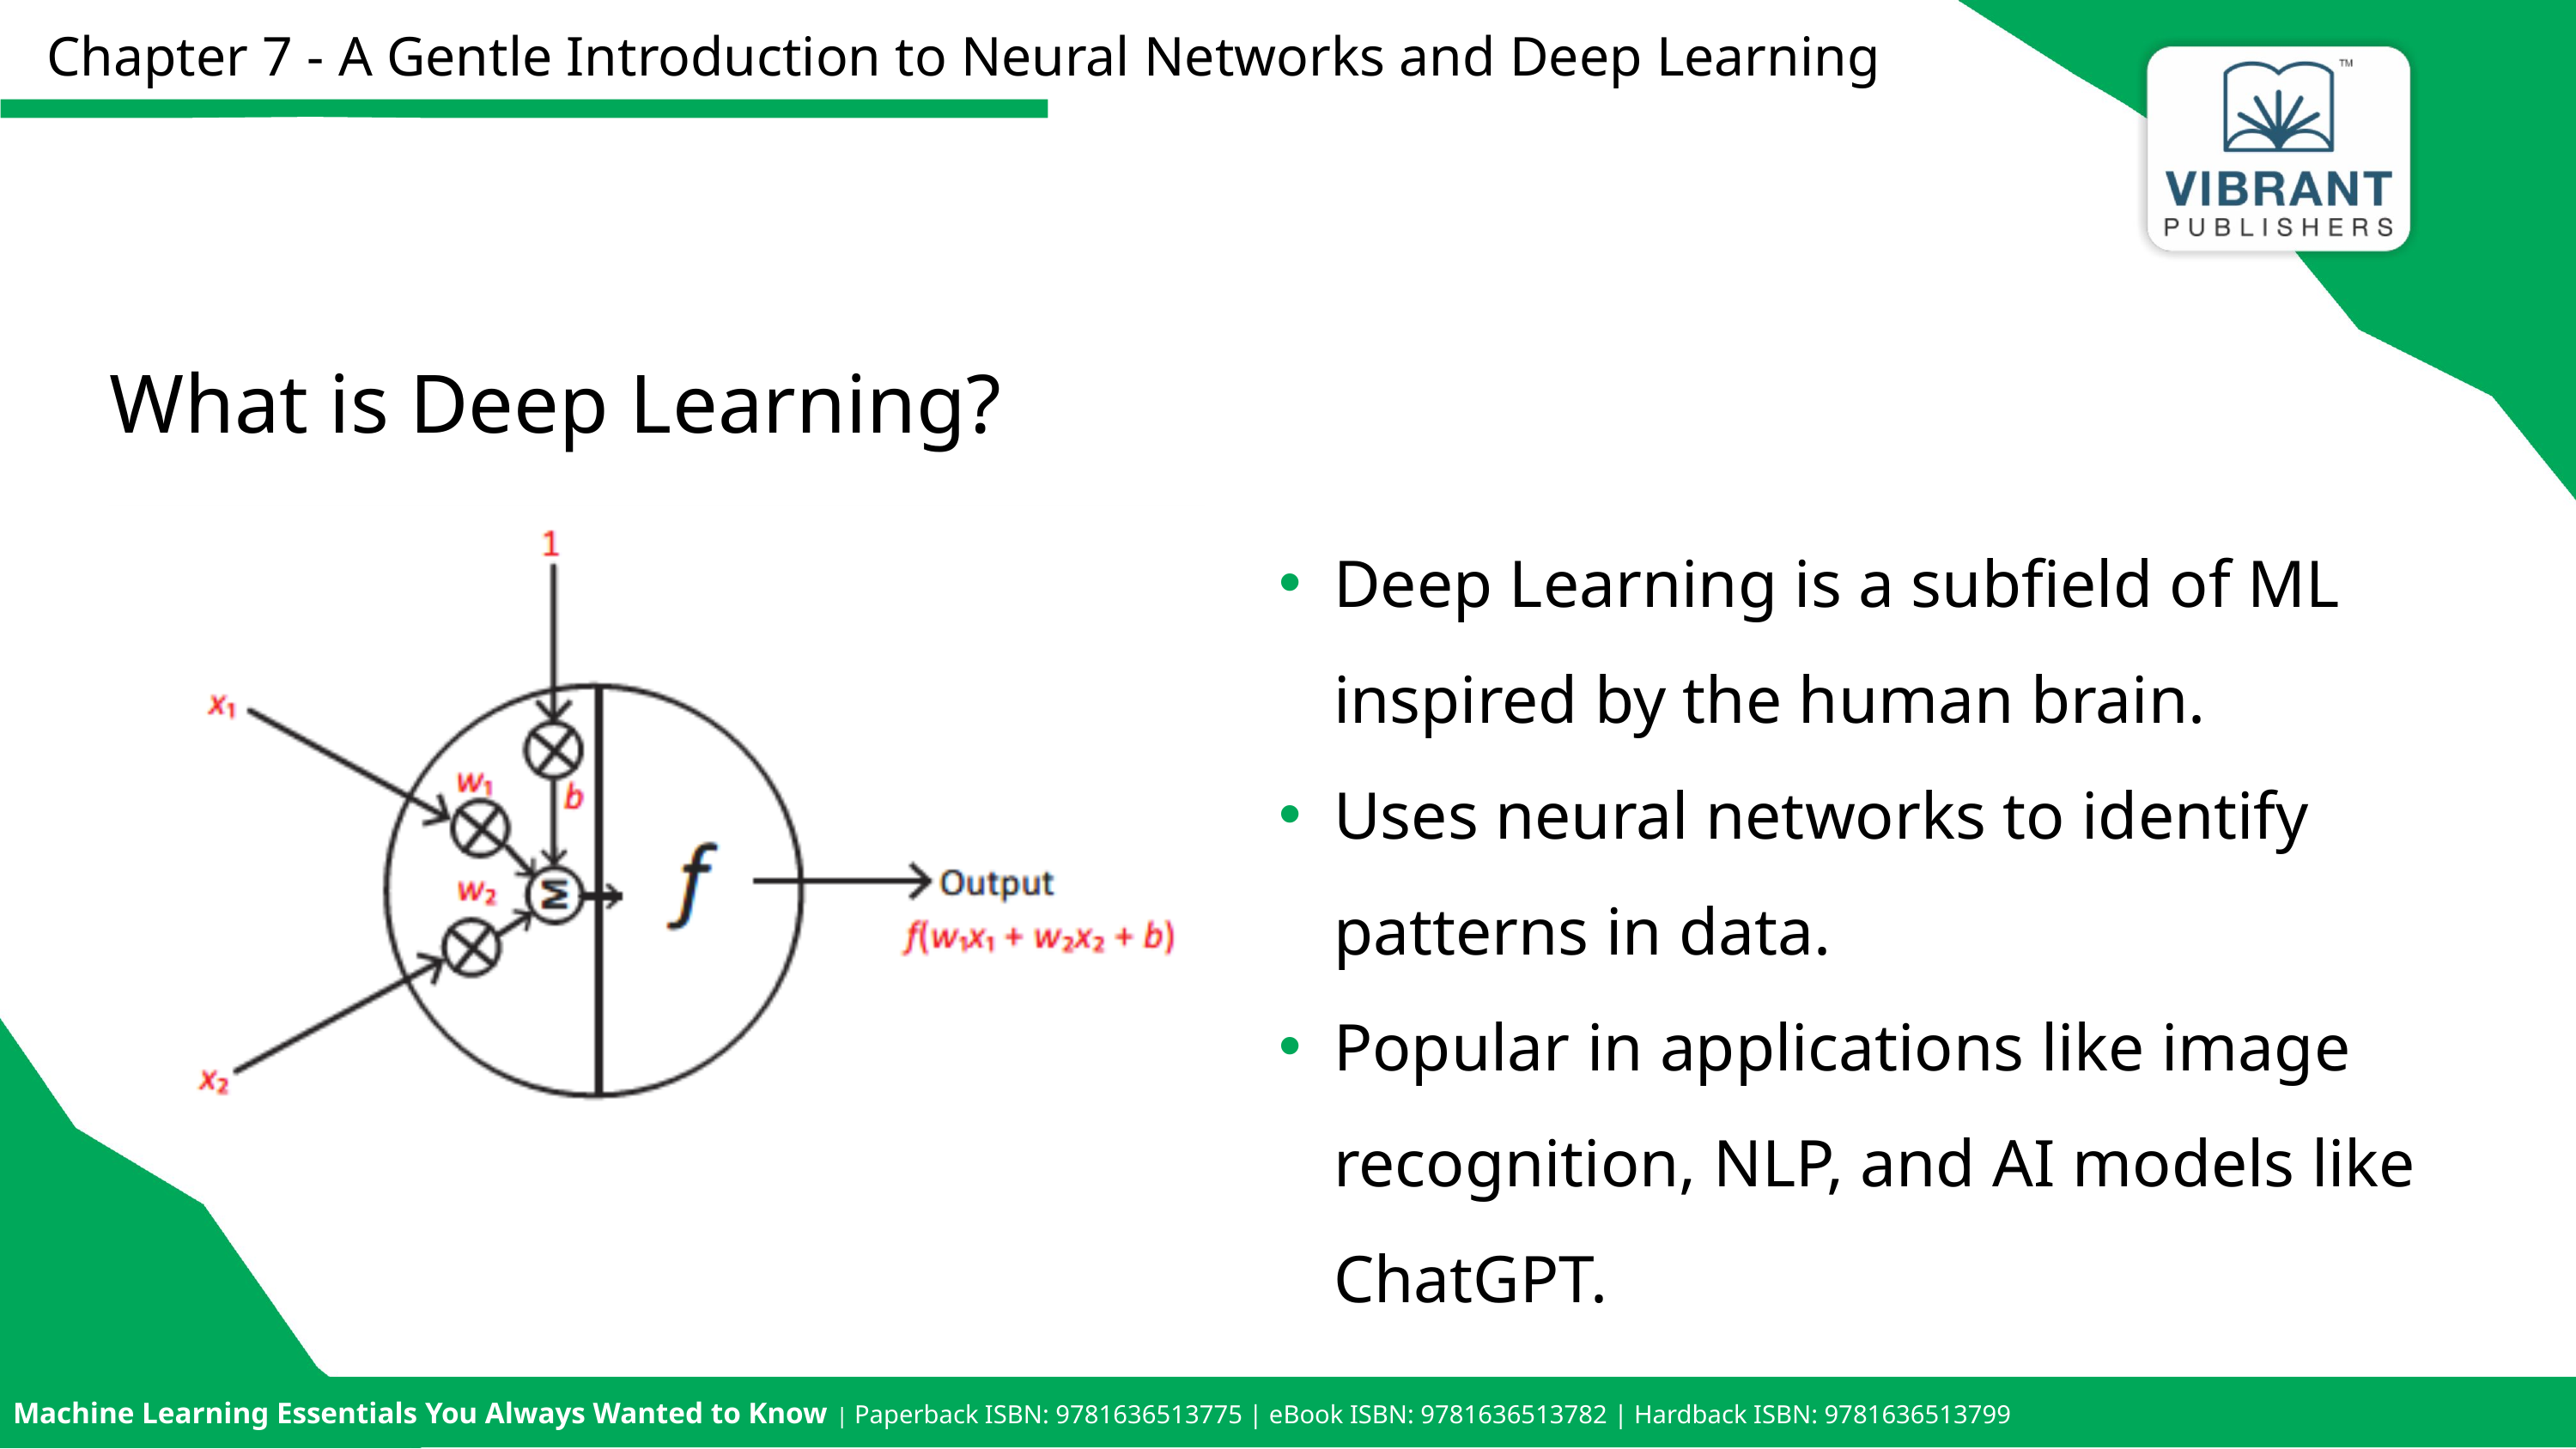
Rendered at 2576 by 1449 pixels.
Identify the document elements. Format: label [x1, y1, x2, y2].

text_box [0, 0, 2576, 1448]
picture [109, 503, 1205, 1135]
